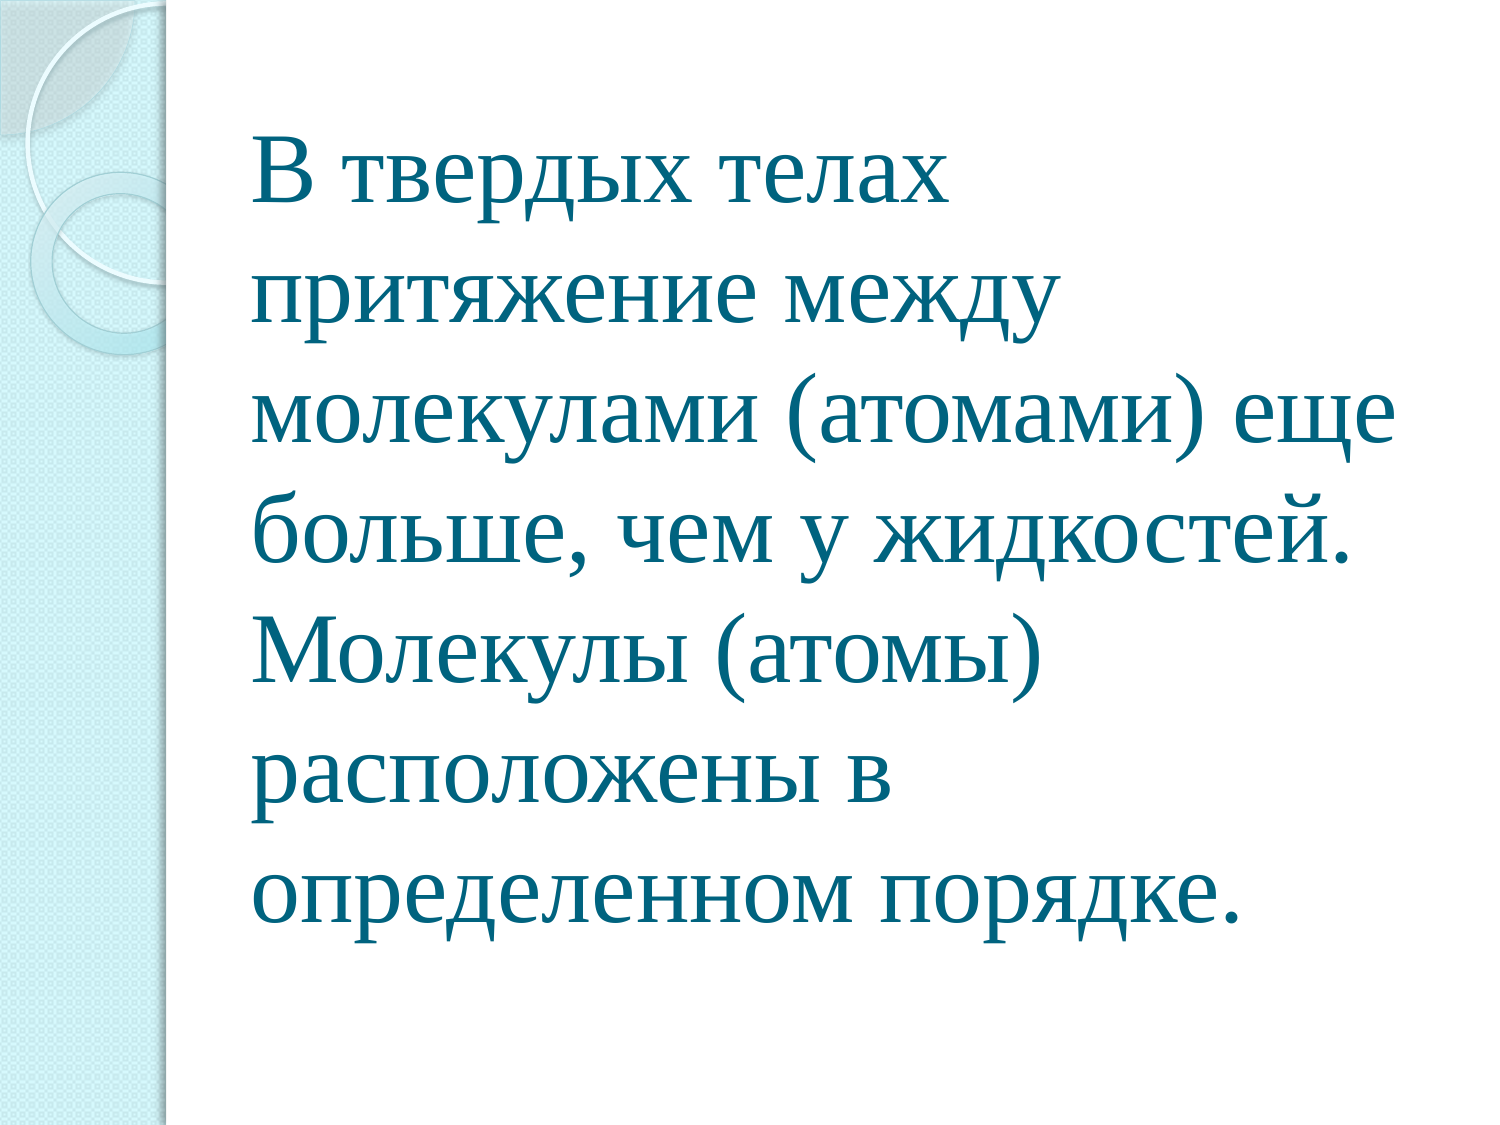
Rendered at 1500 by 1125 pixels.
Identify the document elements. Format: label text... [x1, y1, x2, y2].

title В твердых телах притяжение между молекулами (атомами) еще больше, чем у жидкостей. Молекулы (атомы) расположены в определенном порядке. [235, 45, 1466, 1000]
